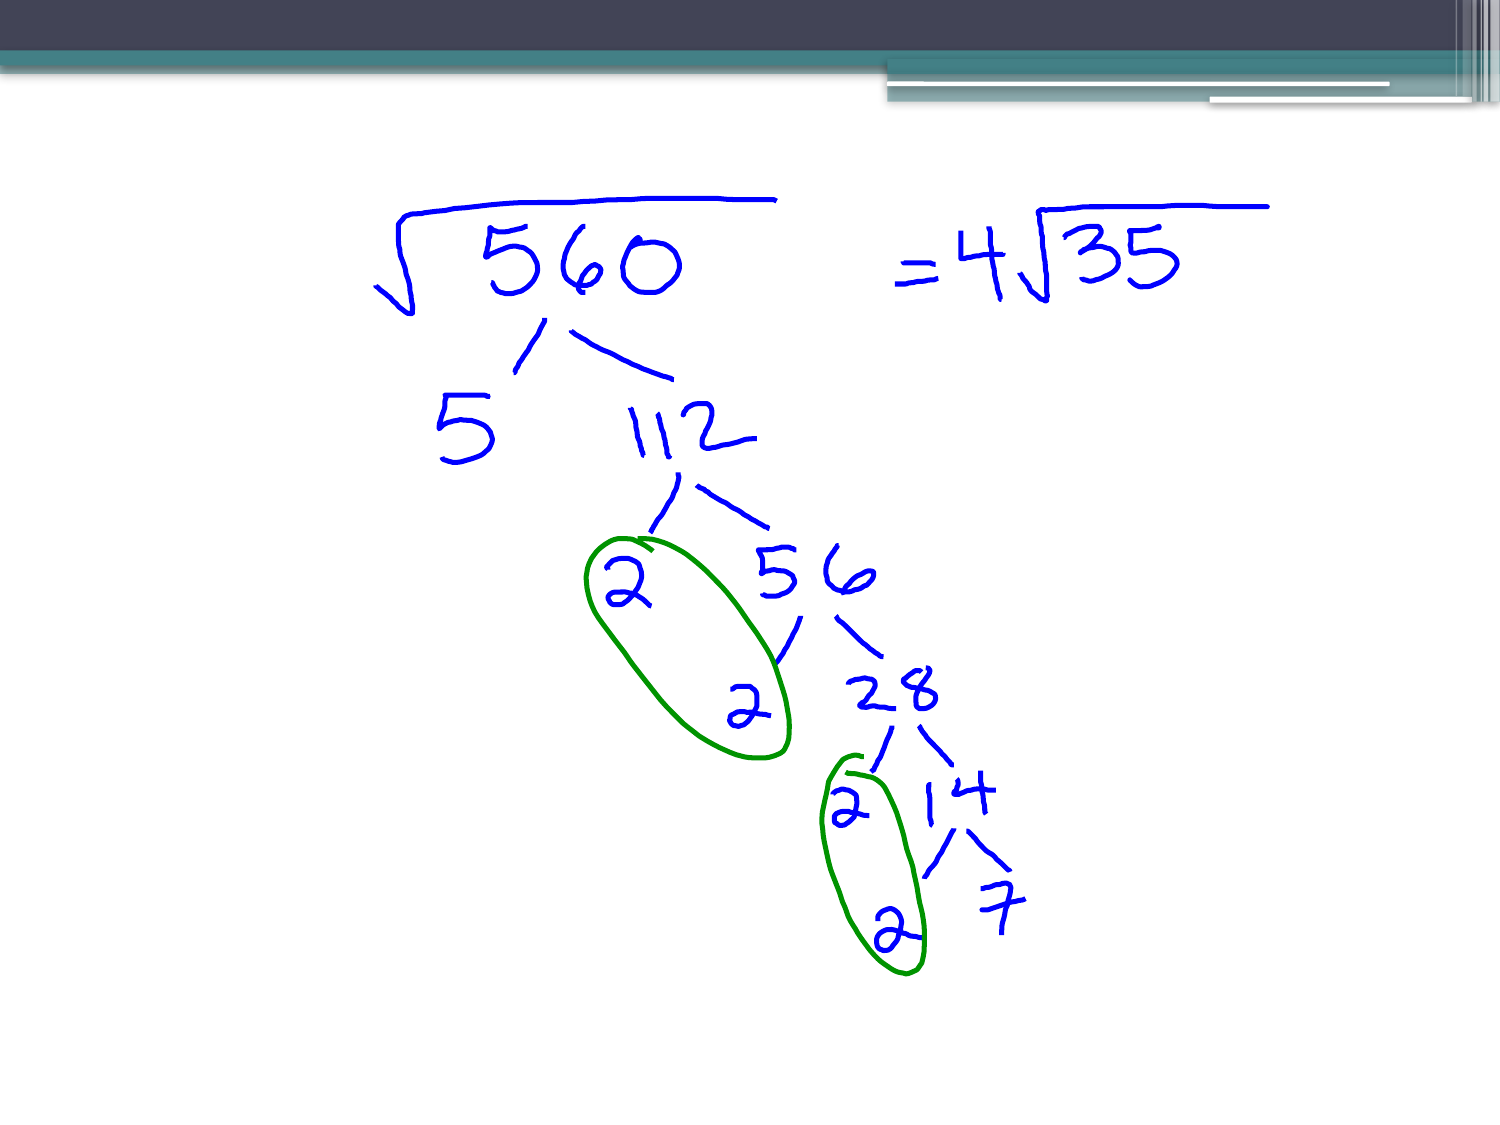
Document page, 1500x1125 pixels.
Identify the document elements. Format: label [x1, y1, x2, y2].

text_box [835, 615, 884, 658]
text_box [927, 783, 934, 827]
text_box [484, 225, 539, 295]
text_box [649, 472, 680, 534]
text_box [570, 330, 674, 381]
text_box [825, 544, 875, 595]
text_box [847, 677, 897, 710]
text_box [983, 786, 996, 791]
text_box [981, 897, 1026, 911]
text_box [585, 537, 791, 759]
text_box [682, 402, 757, 450]
text_box [656, 412, 671, 458]
text_box [918, 725, 954, 766]
text_box [757, 546, 797, 597]
text_box [980, 882, 1012, 908]
text_box [966, 830, 1011, 873]
text_box [990, 904, 1009, 936]
text_box [979, 770, 987, 815]
text_box [821, 754, 926, 975]
text_box [438, 394, 494, 464]
text_box [695, 484, 770, 530]
text_box [375, 197, 778, 315]
text_box [894, 205, 1268, 302]
text_box [513, 317, 546, 374]
text_box [775, 615, 802, 665]
text_box [953, 778, 981, 796]
text_box [902, 667, 937, 710]
text_box [629, 407, 645, 457]
text_box [562, 225, 602, 294]
text_box [870, 725, 893, 773]
text_box [621, 236, 681, 294]
text_box [923, 828, 955, 879]
